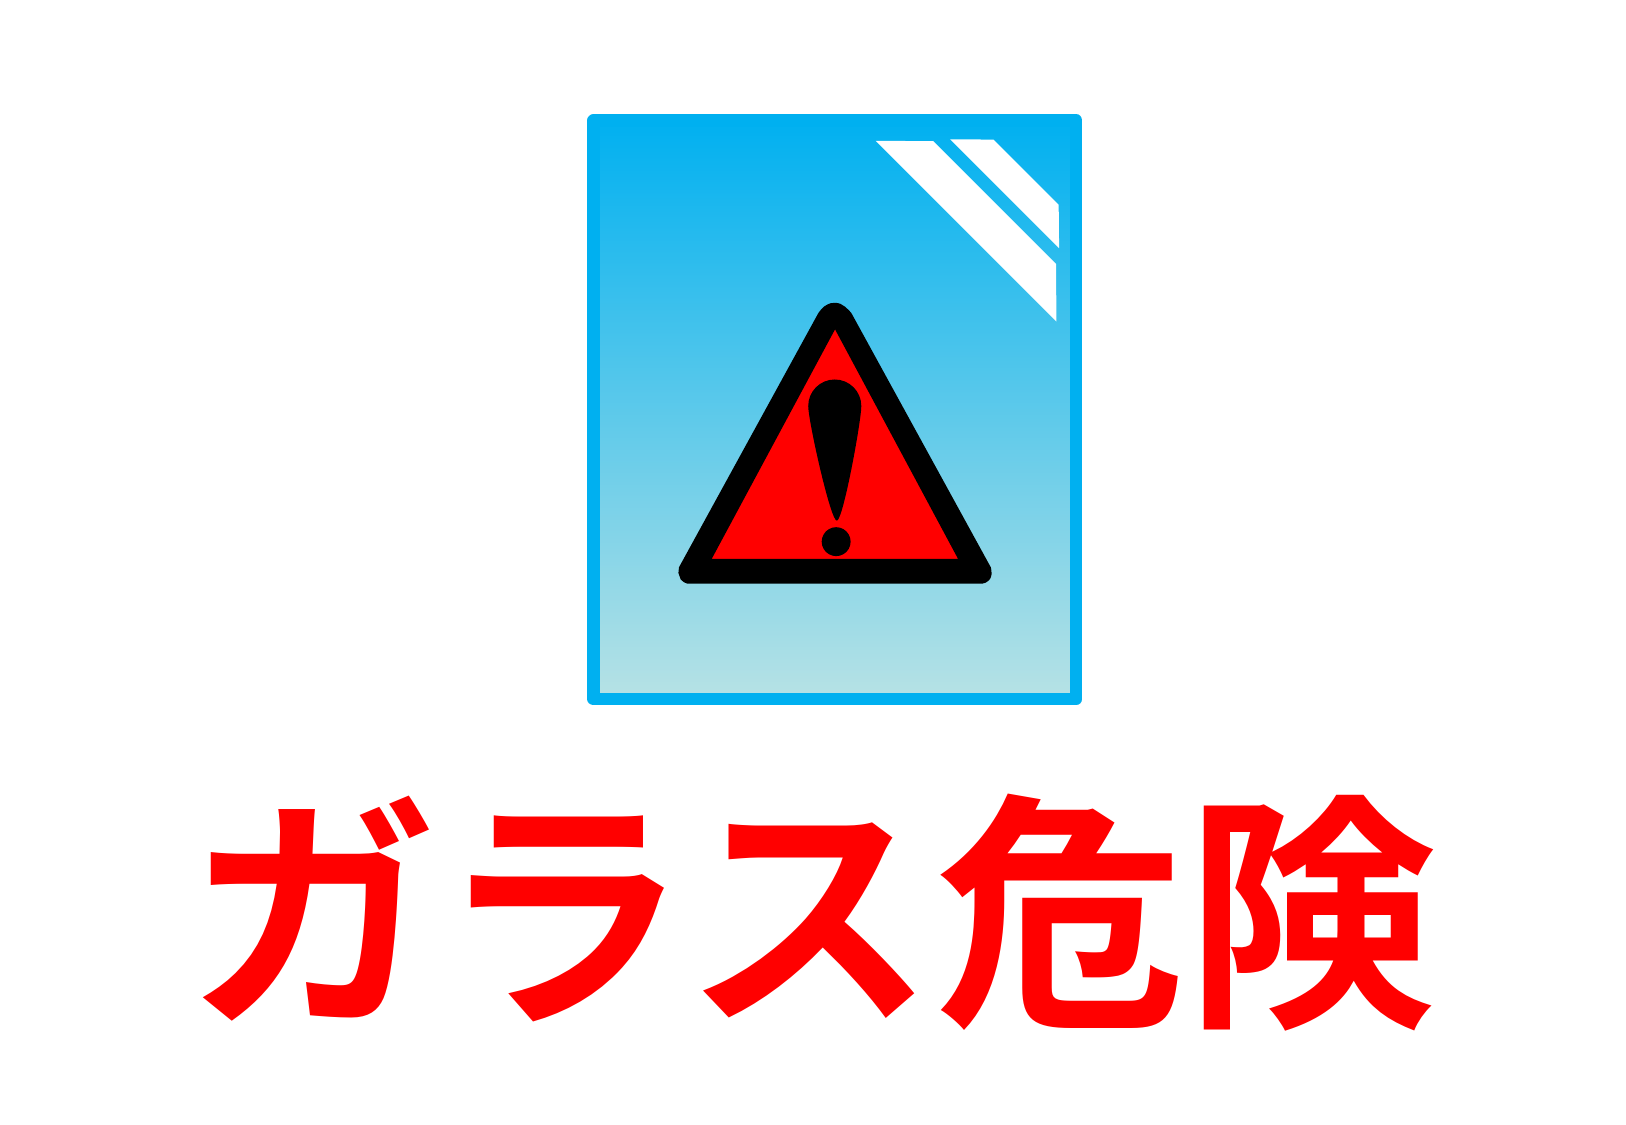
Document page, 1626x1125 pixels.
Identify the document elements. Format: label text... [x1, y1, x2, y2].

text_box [677, 302, 992, 584]
text_box ガラス危険 [0, 750, 1625, 1066]
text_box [593, 88, 1077, 700]
